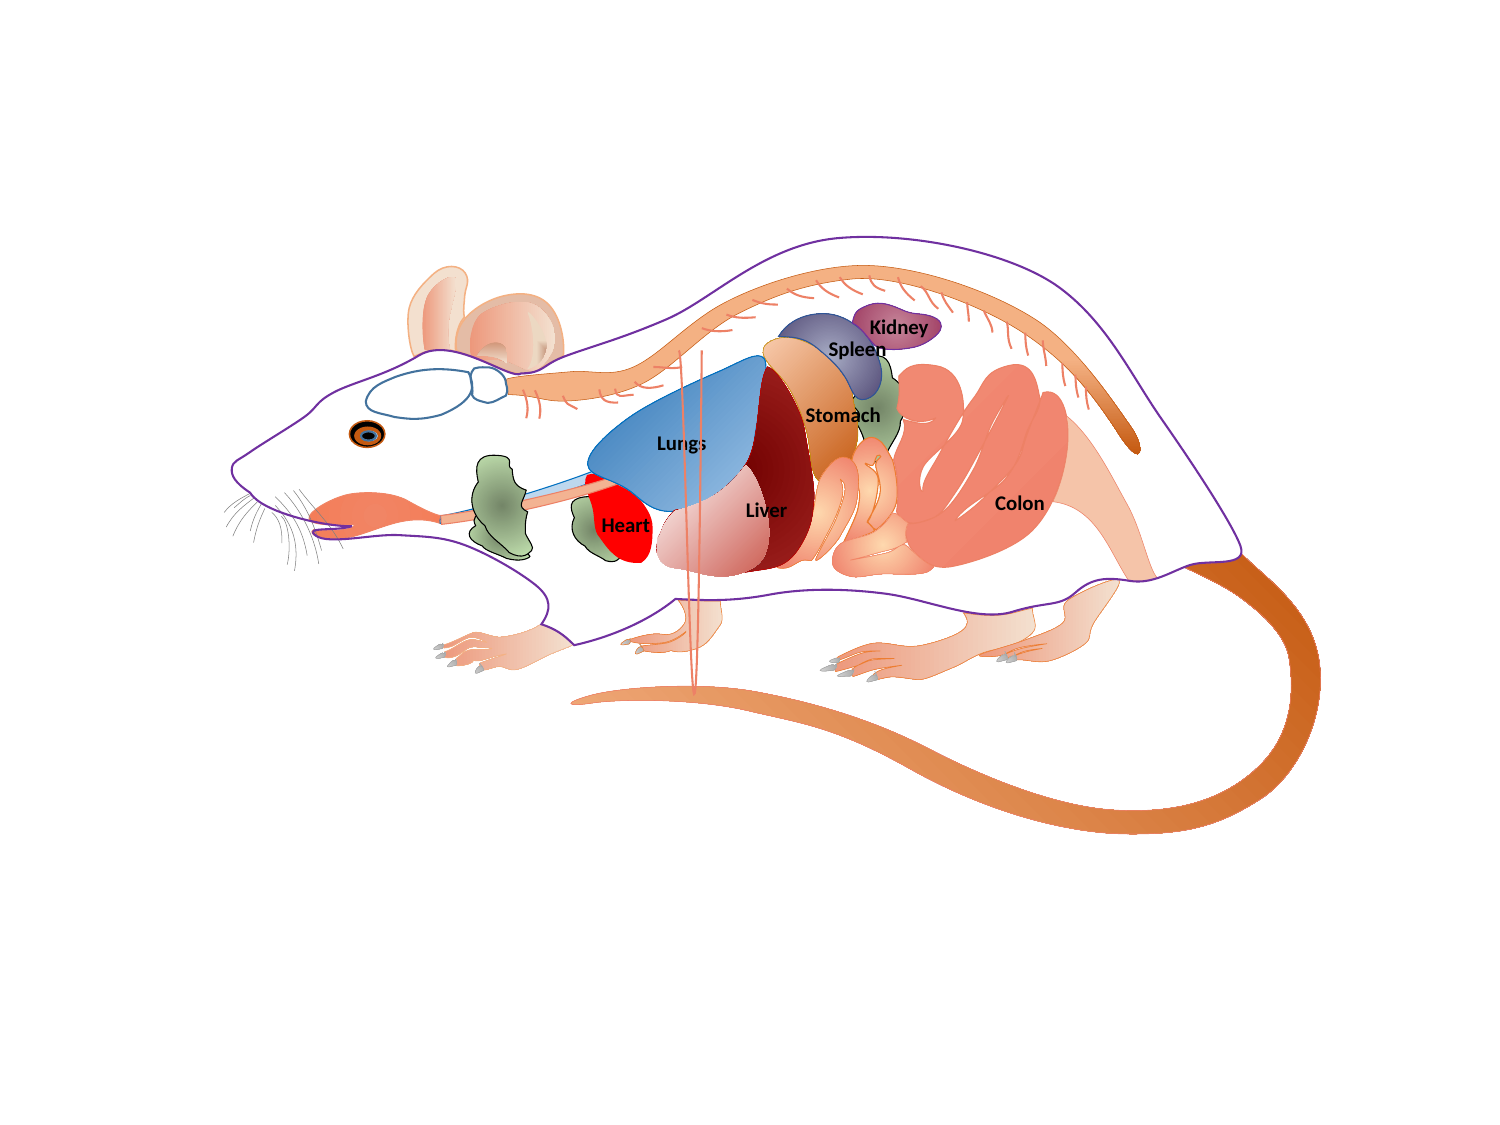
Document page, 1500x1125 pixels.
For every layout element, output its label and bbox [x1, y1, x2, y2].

text_box [224, 236, 1321, 835]
